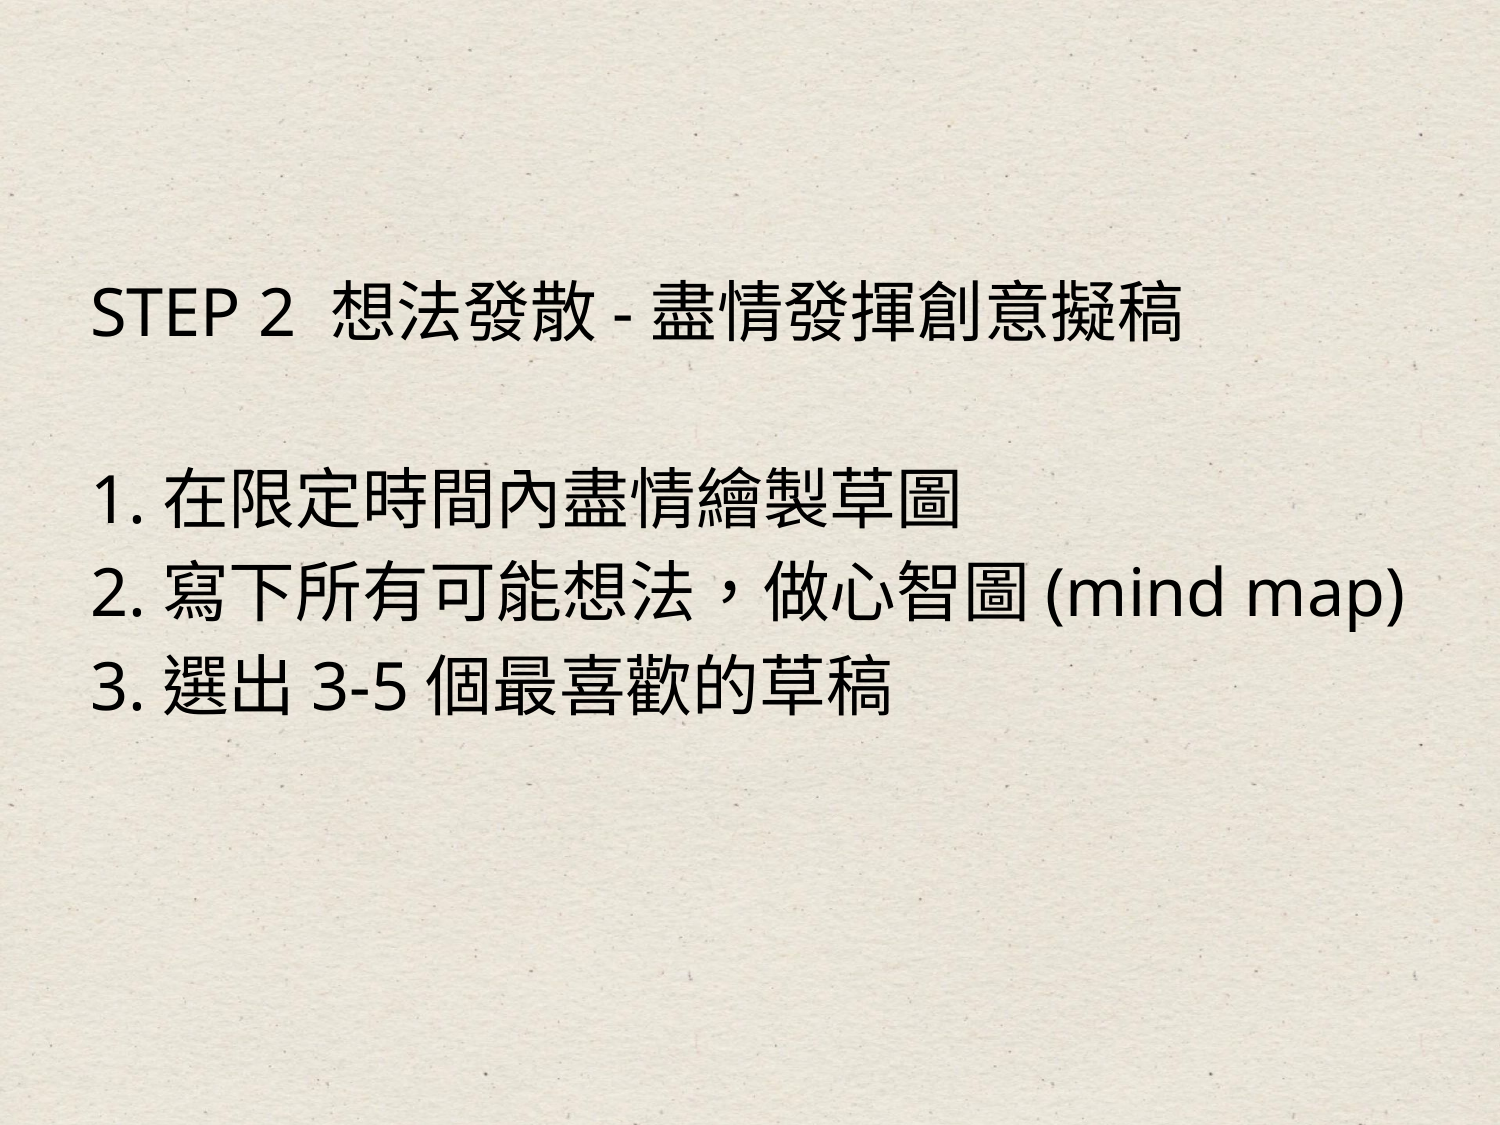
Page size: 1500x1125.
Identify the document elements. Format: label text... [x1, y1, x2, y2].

picture [0, 0, 1500, 1125]
list STEP 2 想法發散-盡情發揮創意擬稿 1.在限定時間內盡情繪製草圖 2.寫下所有可能想法，做心智圖(mind map) 3.選出3-5個最喜歡的草稿 [75, 262, 1425, 1005]
